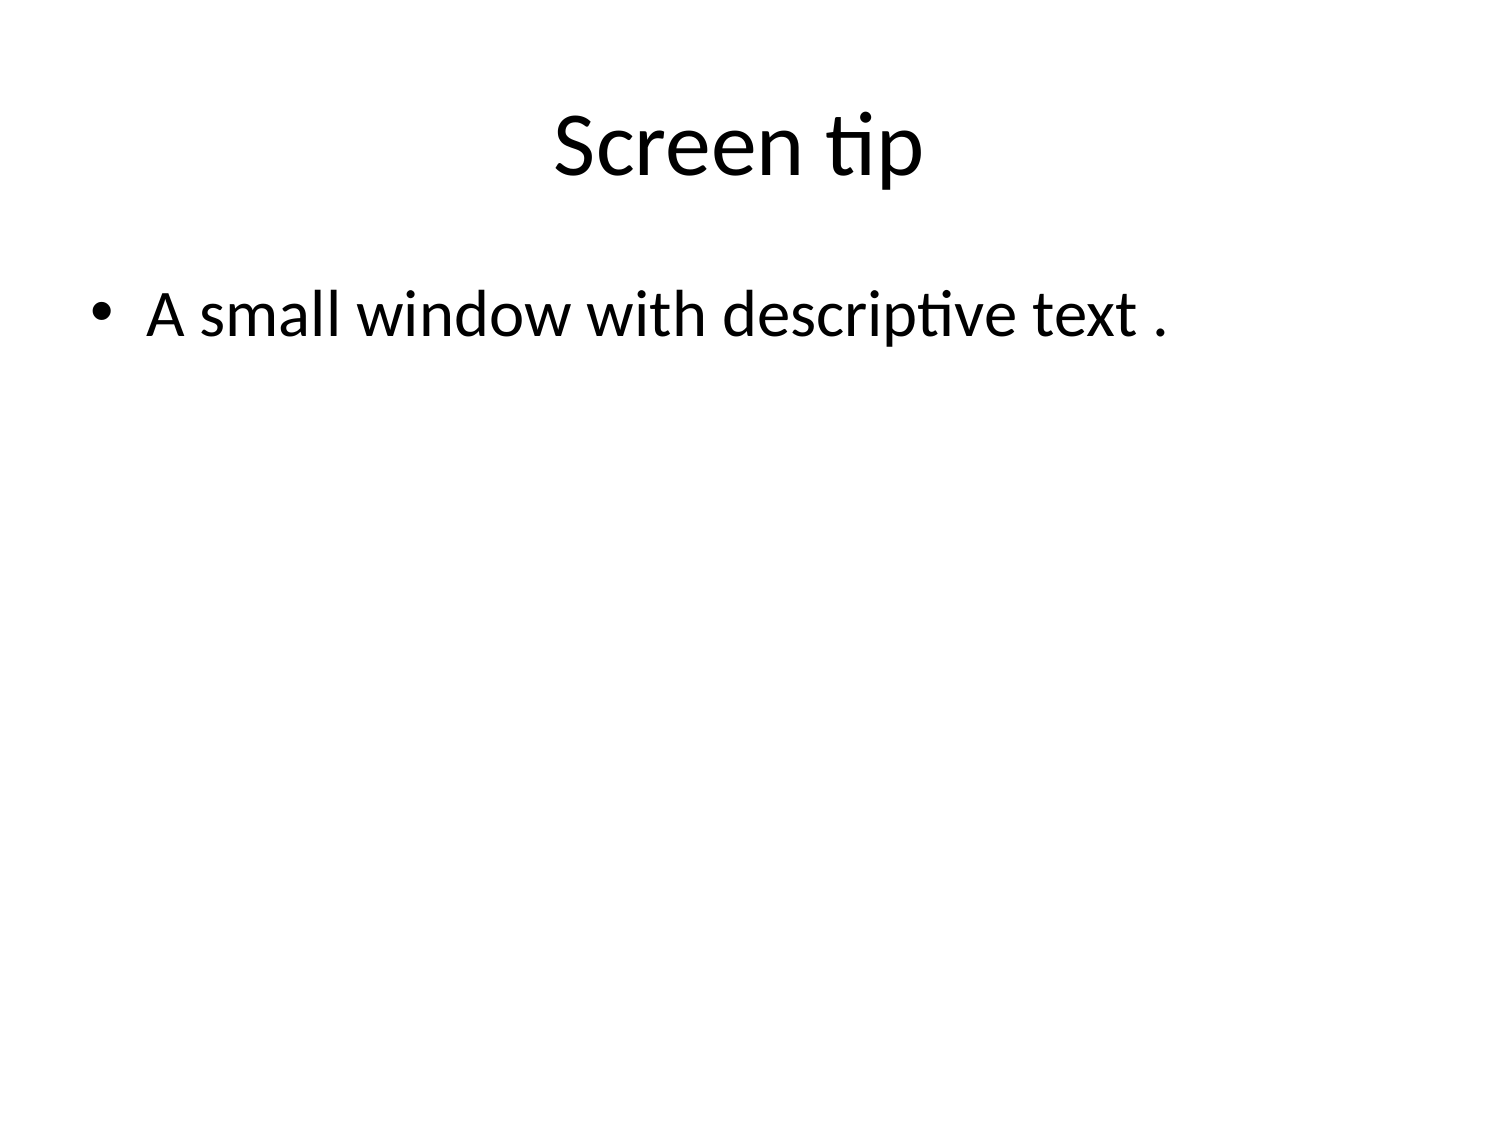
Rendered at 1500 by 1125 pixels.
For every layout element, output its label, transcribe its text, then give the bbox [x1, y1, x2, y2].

list A small window with descriptive text . [75, 262, 1425, 1005]
title Screen tip [75, 45, 1425, 233]
